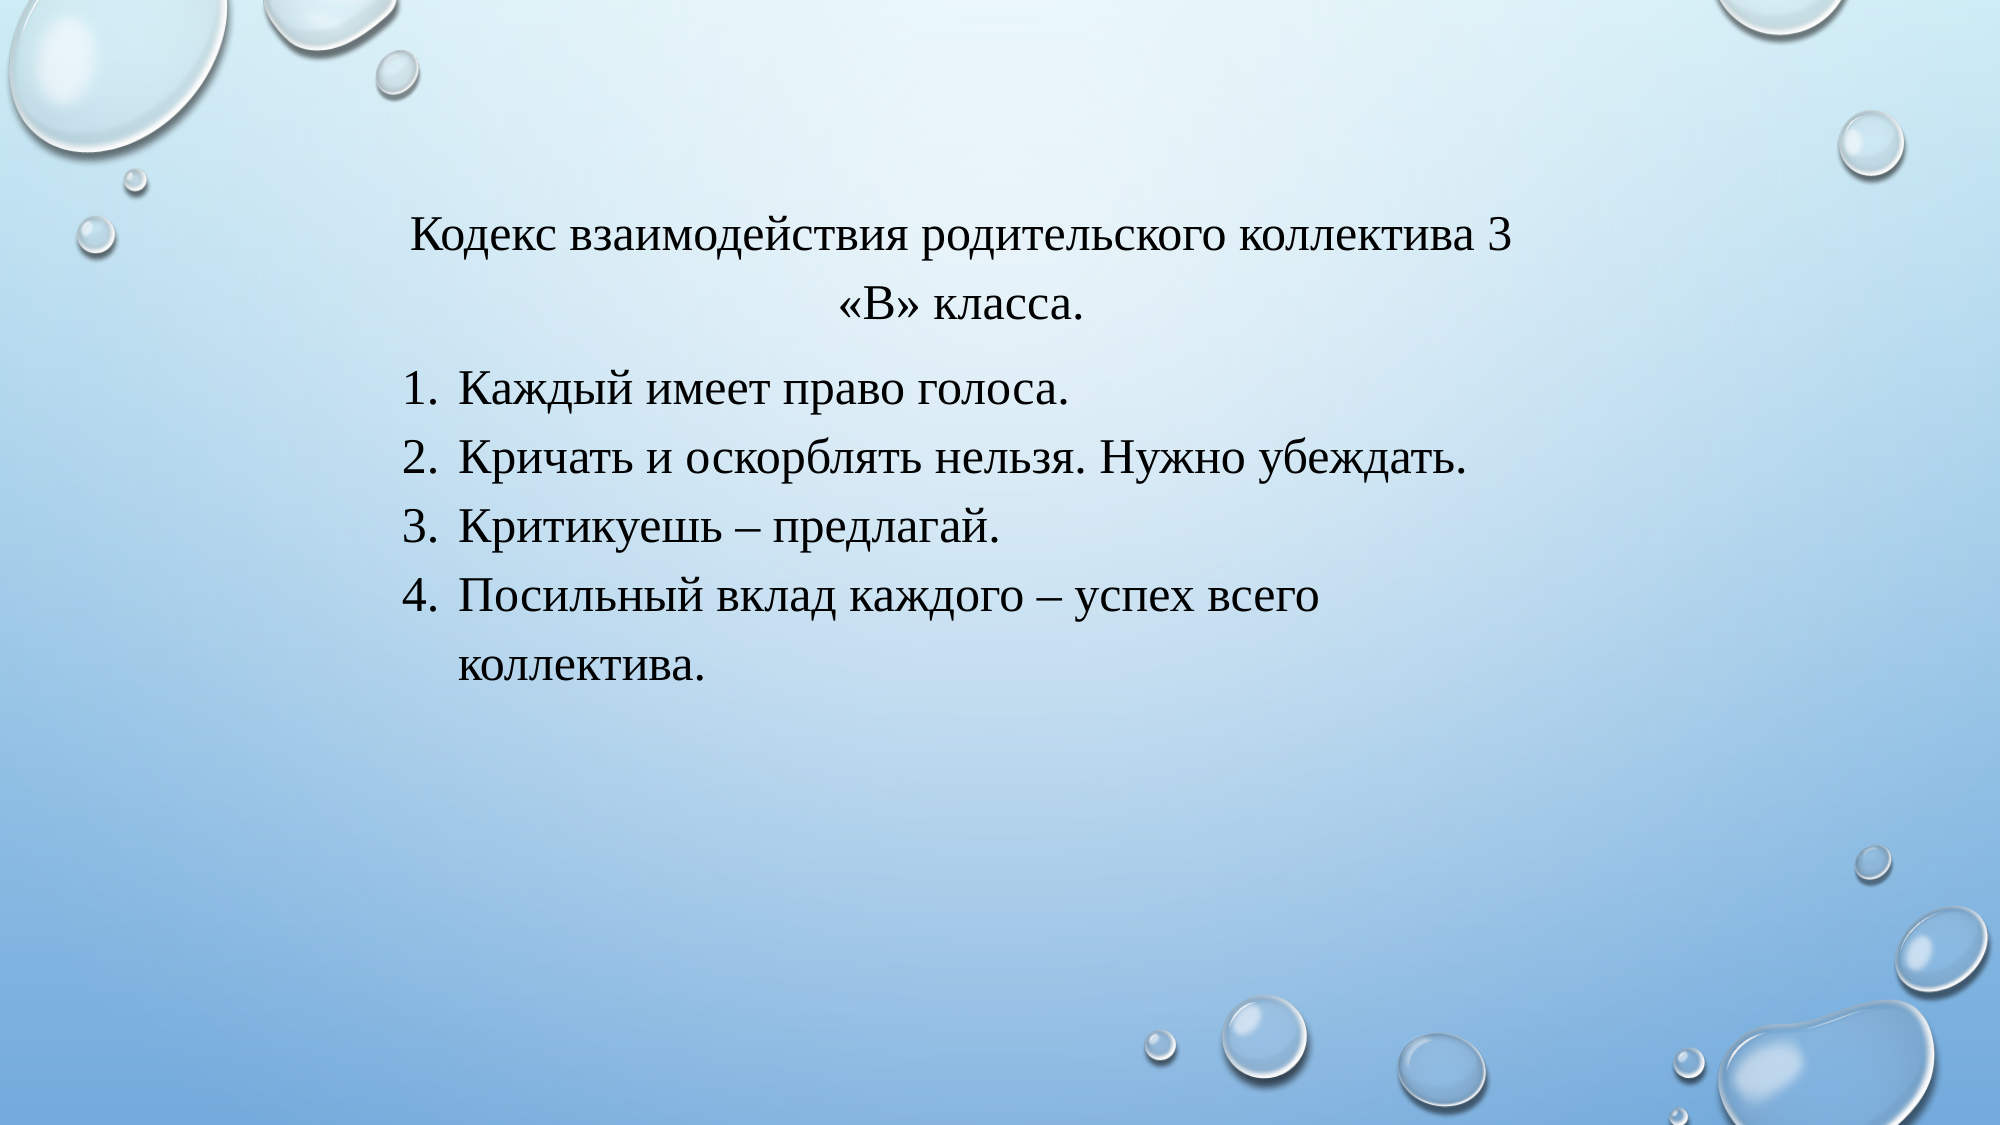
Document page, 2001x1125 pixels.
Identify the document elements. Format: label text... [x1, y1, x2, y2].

text_box Кодекс взаимодействия родительского коллектива 3 «В» класса. Каждый имеет право голоса. Кричать и оскорблять нельзя. Нужно убеждать. Критикуешь – предлагай. Посильный вклад каждого – успех всего коллектива. [387, 183, 1536, 768]
picture [0, 0, 2000, 1125]
